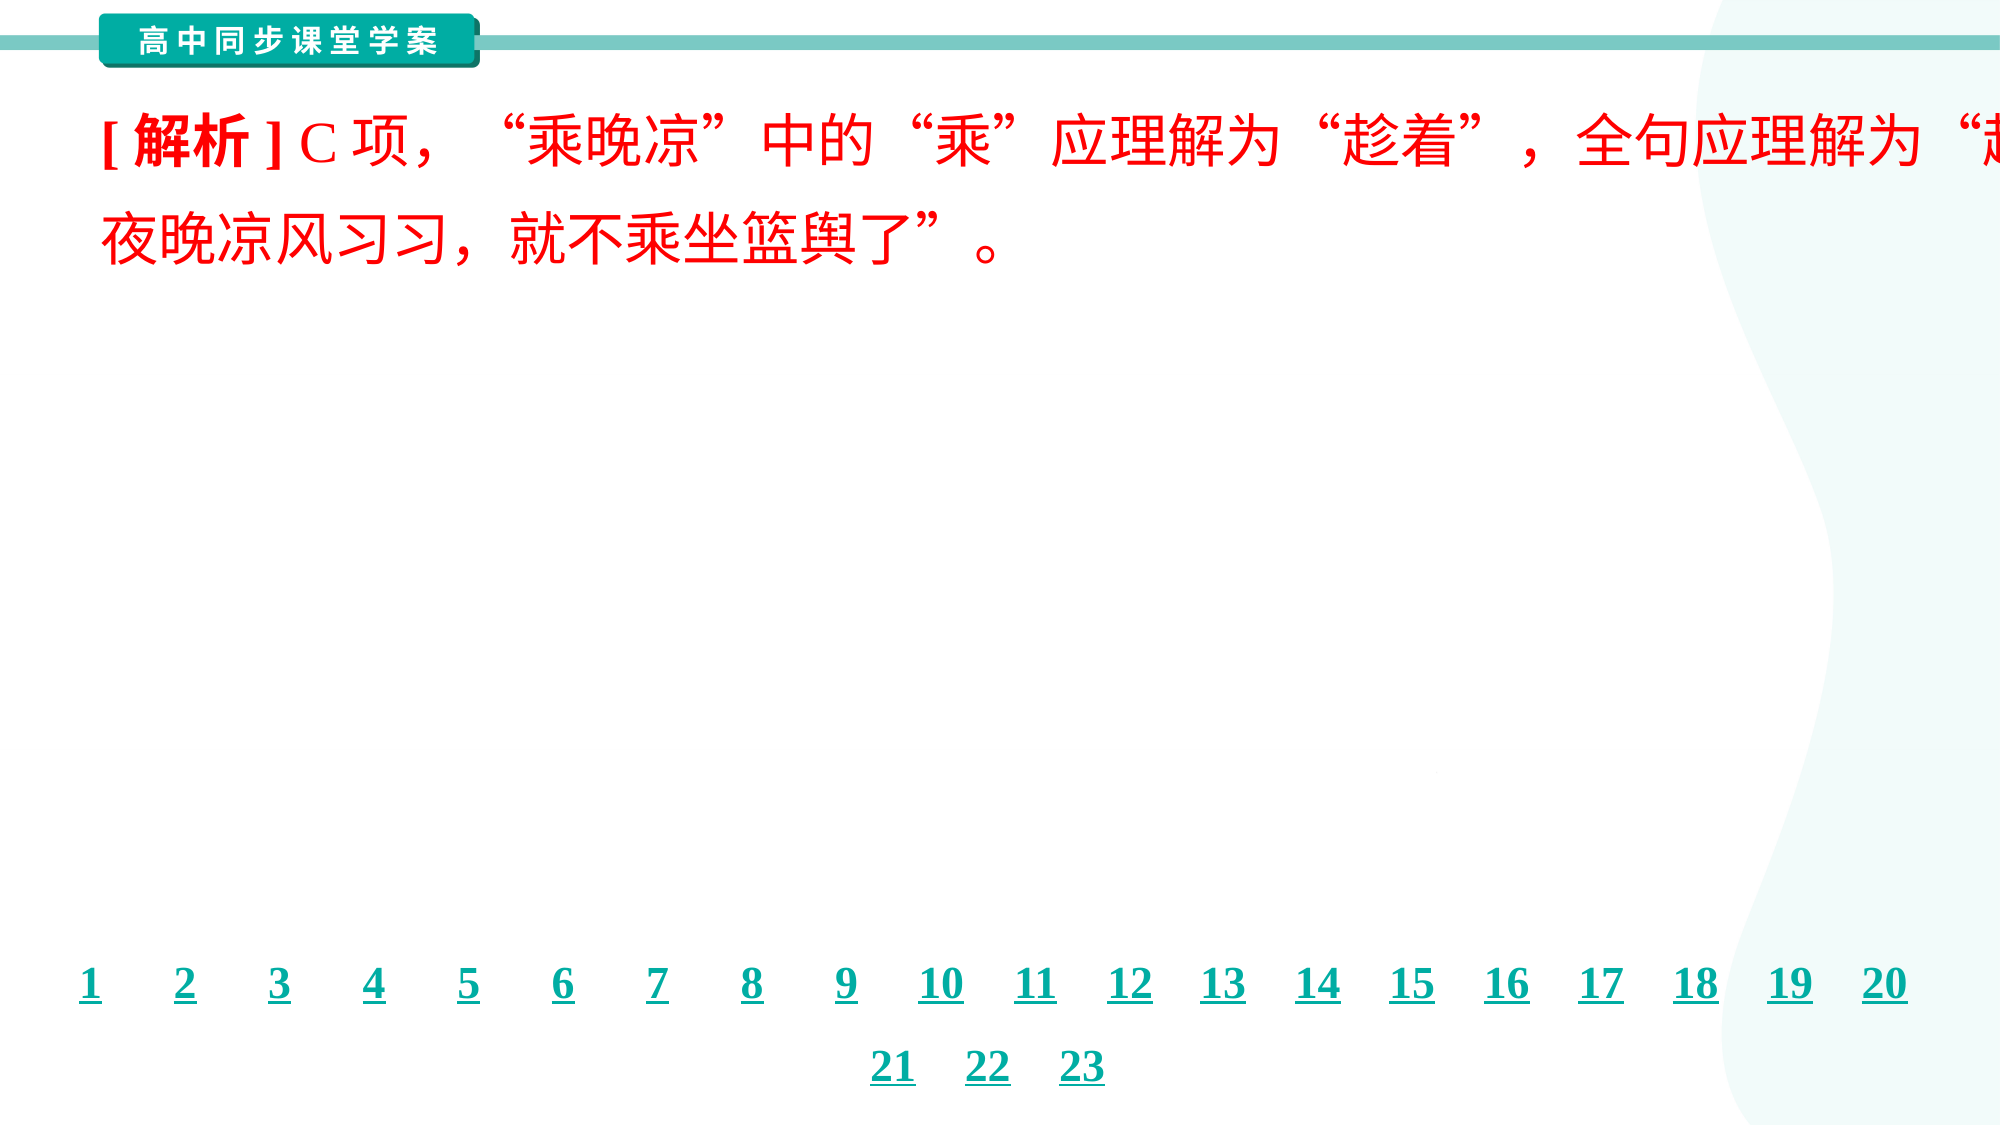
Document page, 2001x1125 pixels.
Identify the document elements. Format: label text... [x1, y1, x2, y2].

text_box [解析] C项，“乘晚凉”中的“乘”应理解为“趁着”，全句应理解为“趁着 夜晚凉风习习，就不乘坐篮舆了”。 [100, 76, 1899, 273]
picture [0, 0, 2000, 1125]
